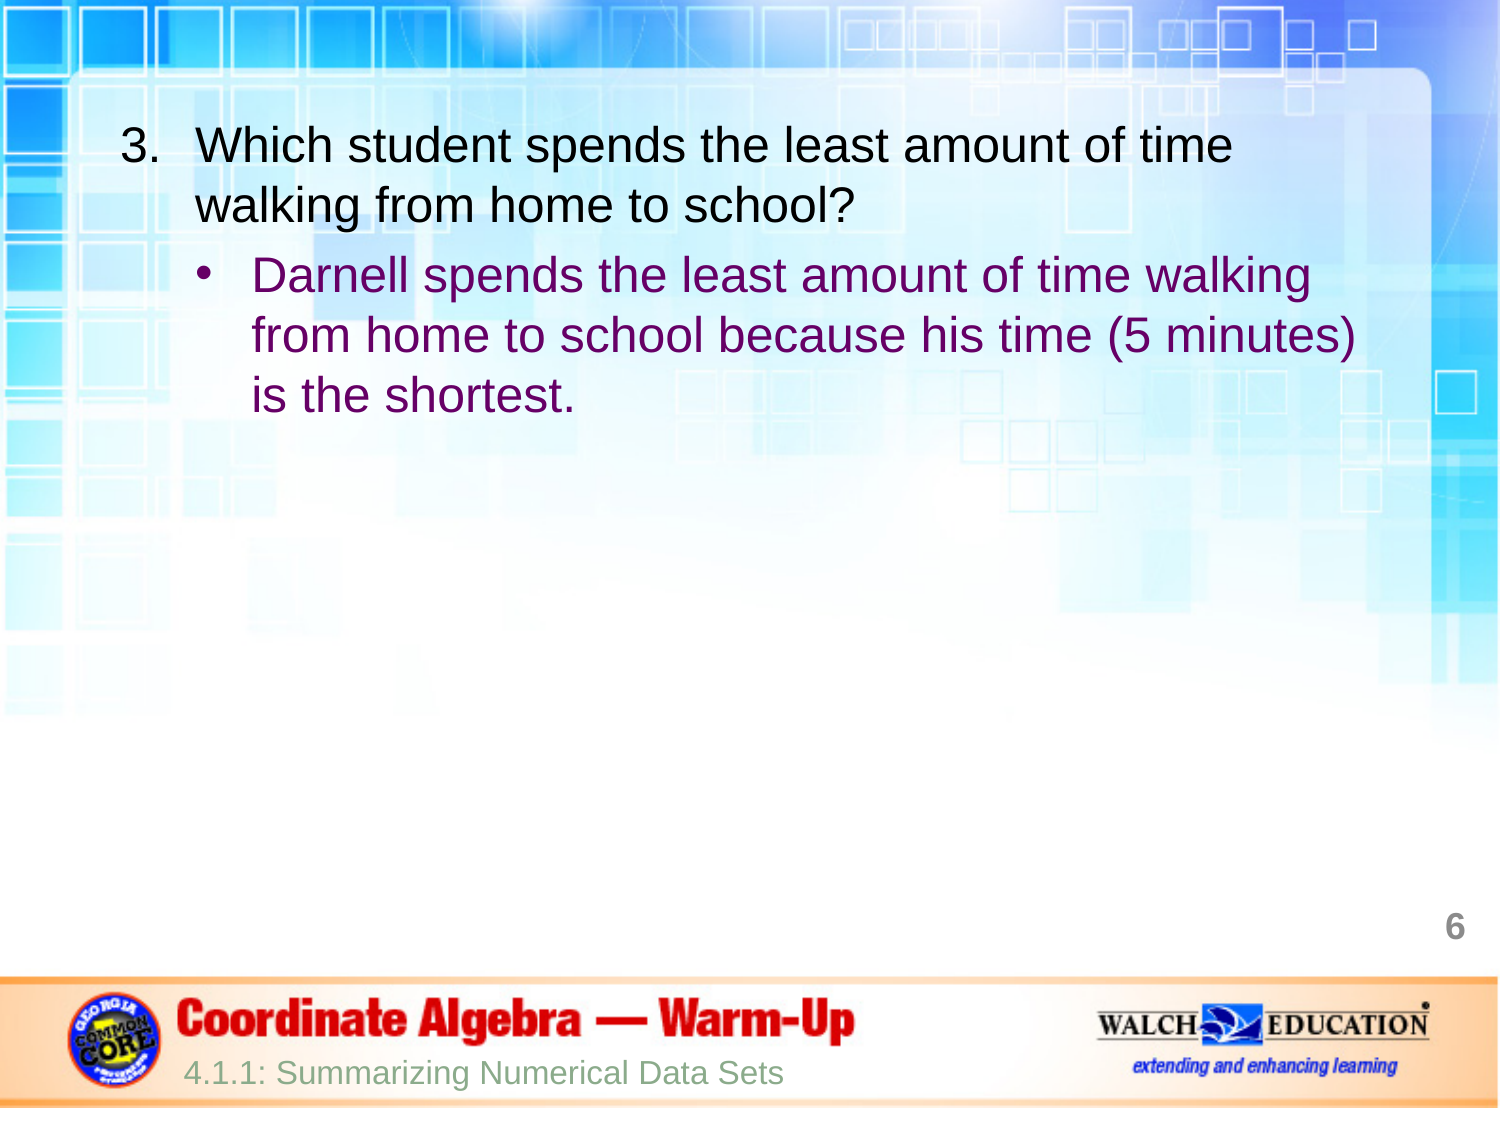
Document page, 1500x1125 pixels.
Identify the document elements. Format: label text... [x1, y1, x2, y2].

slide_number 6 [1361, 901, 1481, 949]
subtitle Which student spends the least amount of time walking from home to school? Darnell spends the least amount of time walking from home to school because his time (5 minutes) is the shortest. [105, 105, 1394, 925]
picture [0, 0, 1500, 1108]
footer 4.1.1: Summarizing Numerical Data Sets [168, 1048, 1067, 1094]
